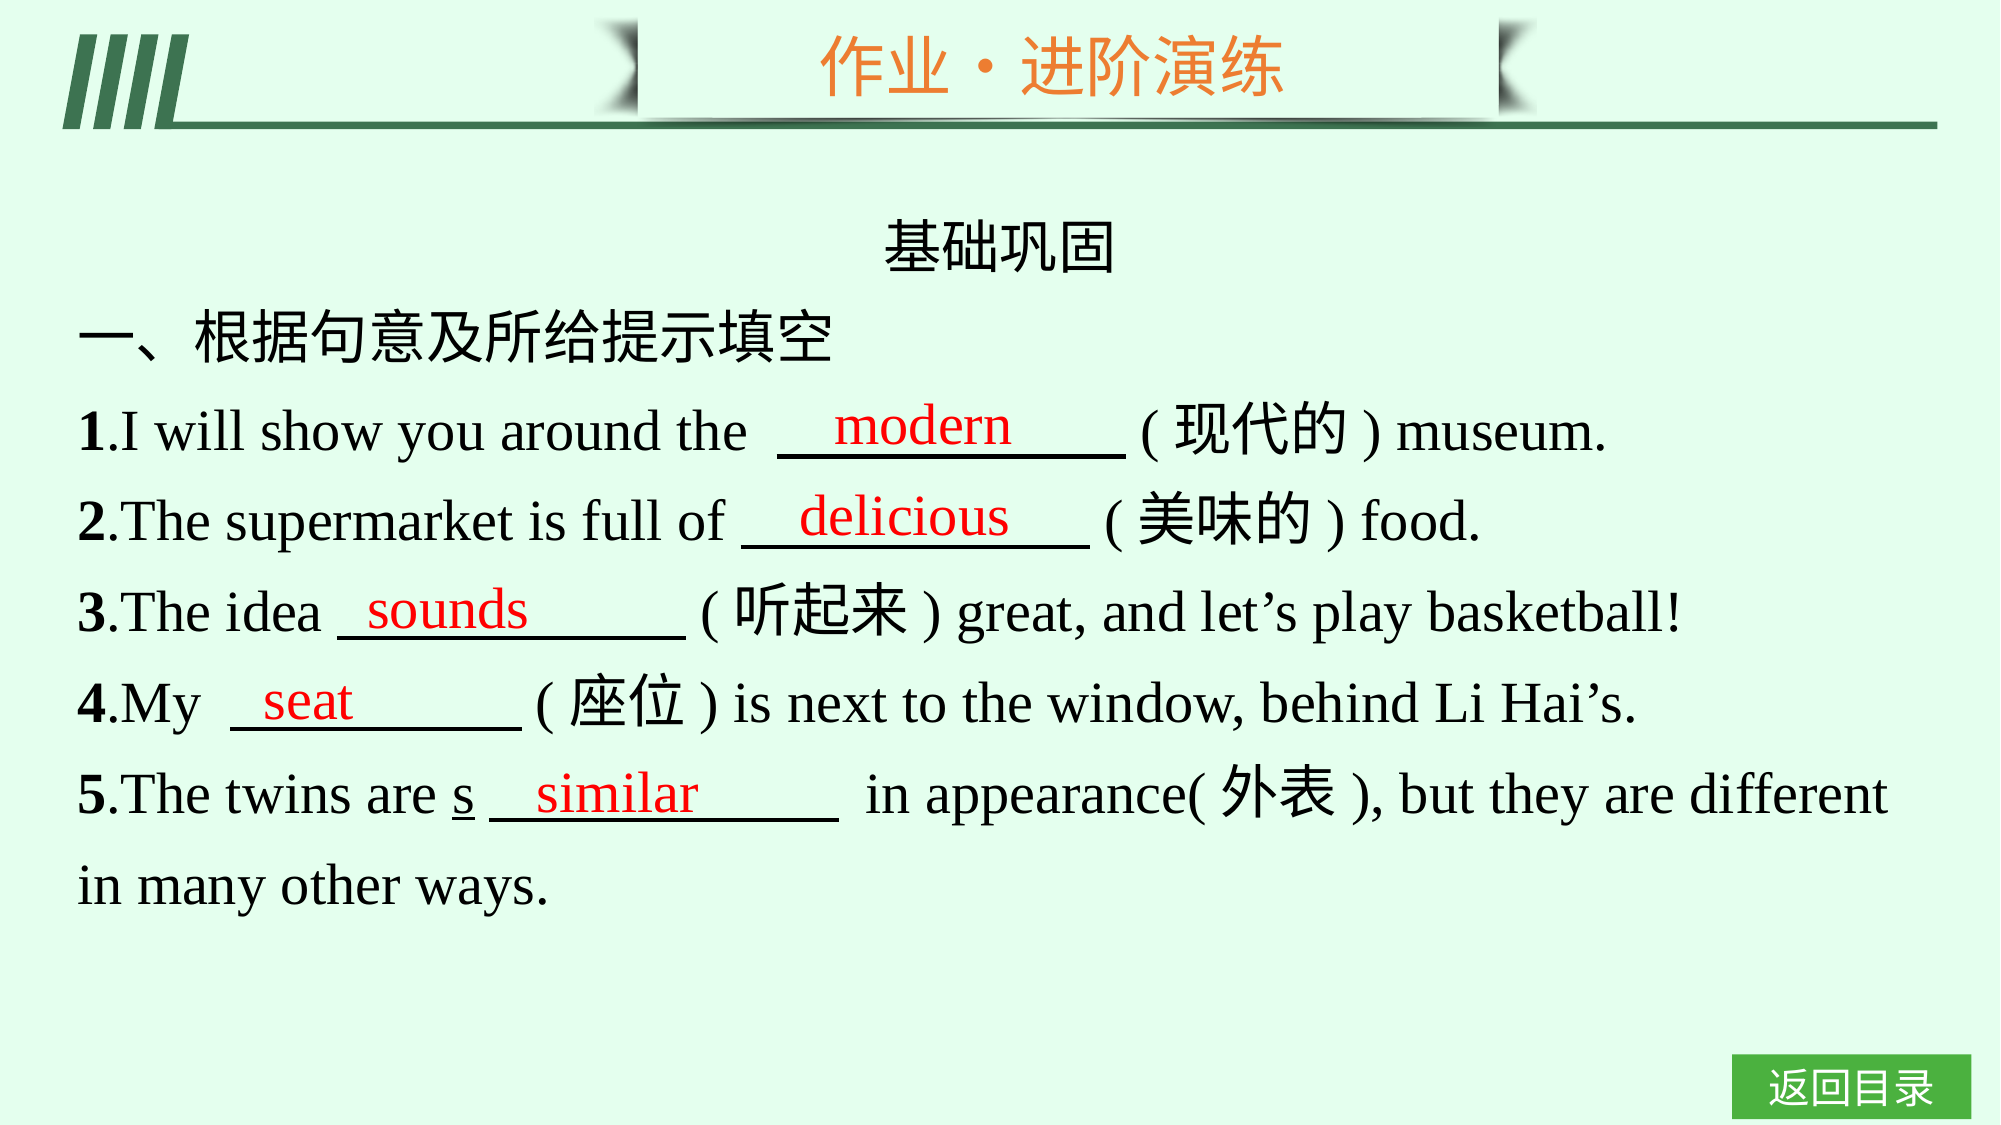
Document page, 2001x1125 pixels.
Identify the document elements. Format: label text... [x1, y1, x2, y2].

text_box similar [522, 732, 714, 832]
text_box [594, 16, 1537, 127]
text_box delicious [784, 455, 1026, 555]
text_box modern [819, 365, 1028, 465]
text_box sounds [352, 549, 545, 648]
text_box 基础巩固 一、根据句意及所给提示填空 1.I will show you around the (现代的) museum. 2.The supermarket is full of (美味的) food. 3.The idea (听起来) great, and let’s play basketball! 4.My (座位) is next to the window, behind Li Hai’s. 5.The twins are s in appearance(外表), but they are different in many other ways. [62, 181, 1938, 924]
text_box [62, 34, 1938, 130]
text_box seat [249, 639, 442, 739]
